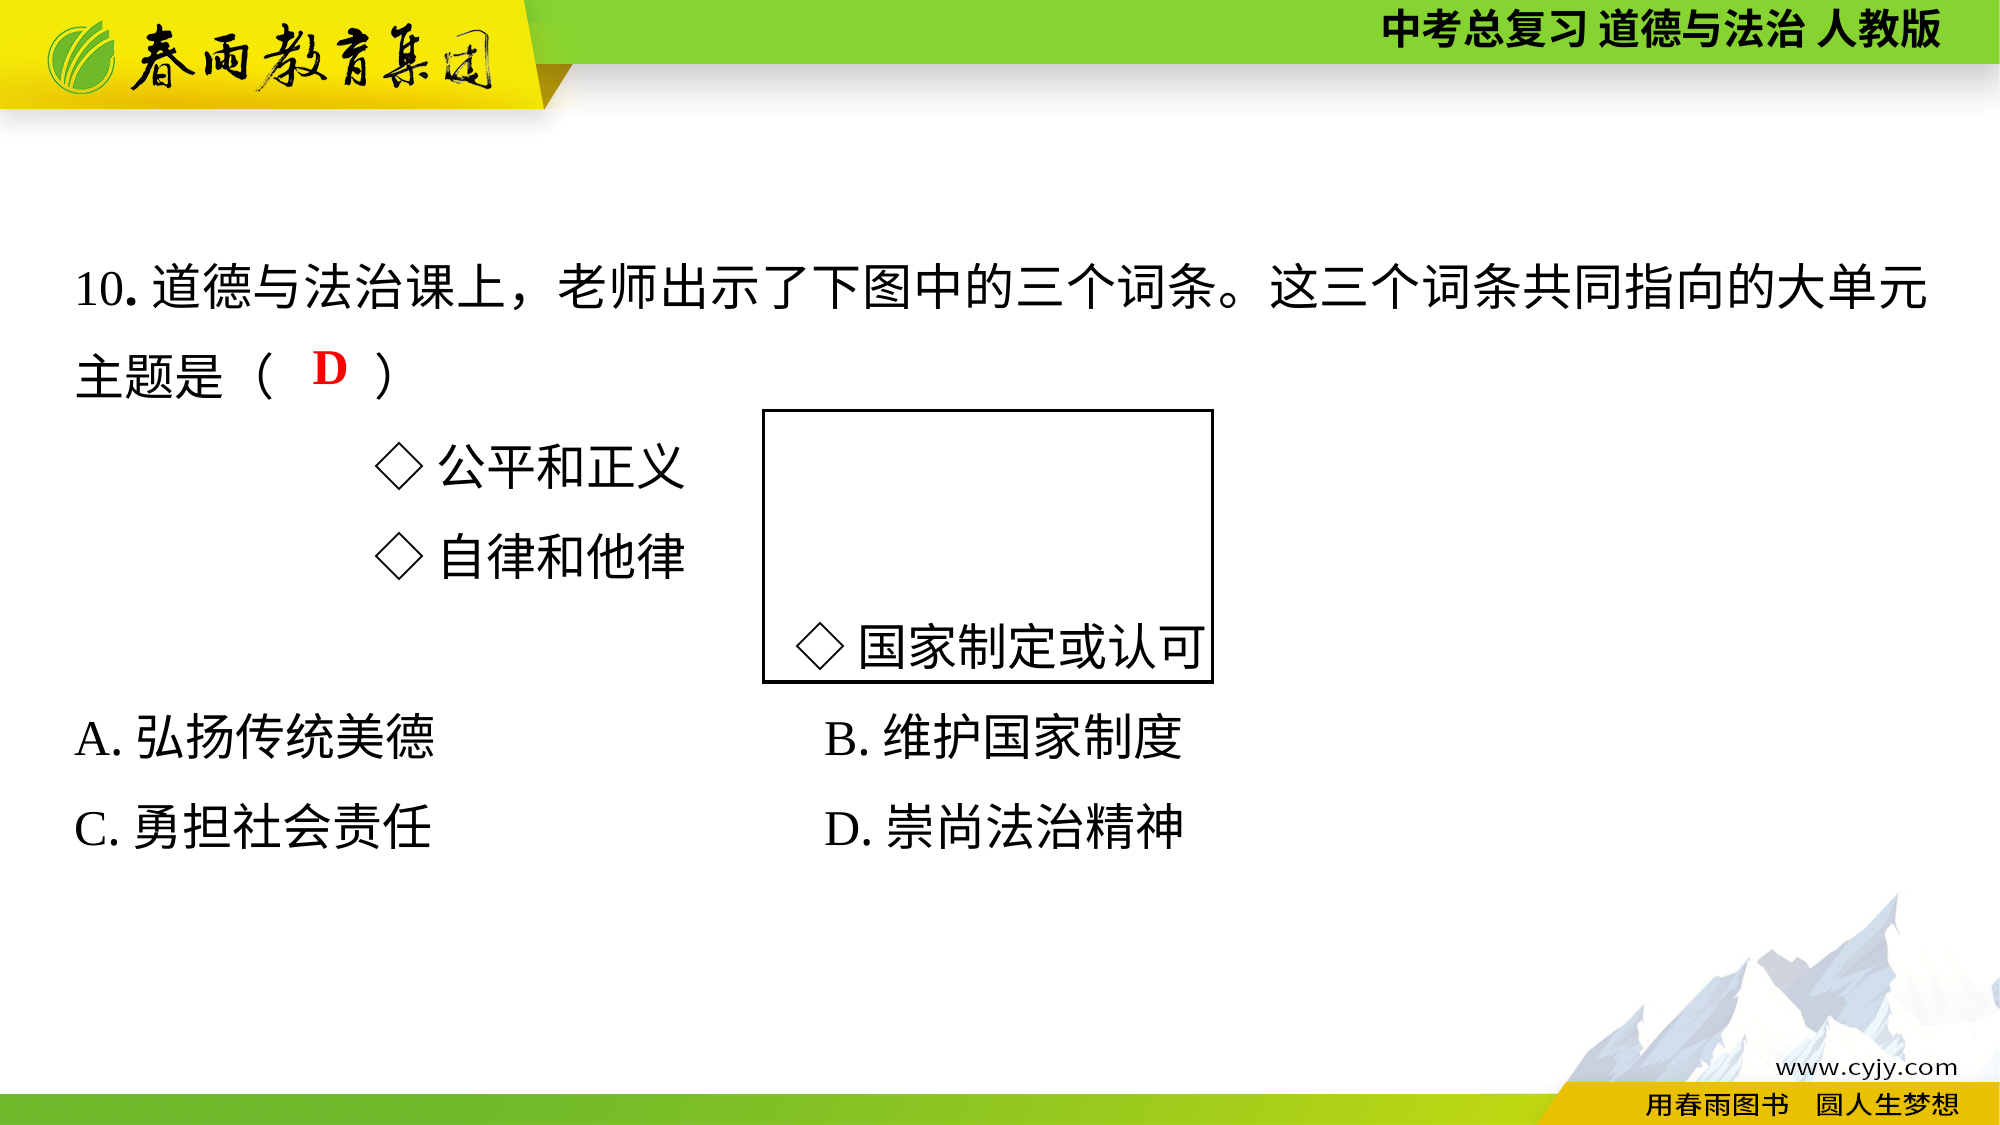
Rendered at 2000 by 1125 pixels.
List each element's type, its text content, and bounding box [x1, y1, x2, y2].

picture [0, 0, 2000, 1125]
text_box D [297, 327, 364, 403]
list 10.道德与法治课上，老师出示了下图中的三个词条。这三个词条共同指向的大单元主题是（ ） ◇公平和正义 ◇自律和他律 ◇国家制定或认可 A.弘扬传统美德 B.维护国家制度 C.勇担社会责任 D.崇尚法治精神 [59, 218, 1944, 870]
text_box [763, 410, 1213, 683]
